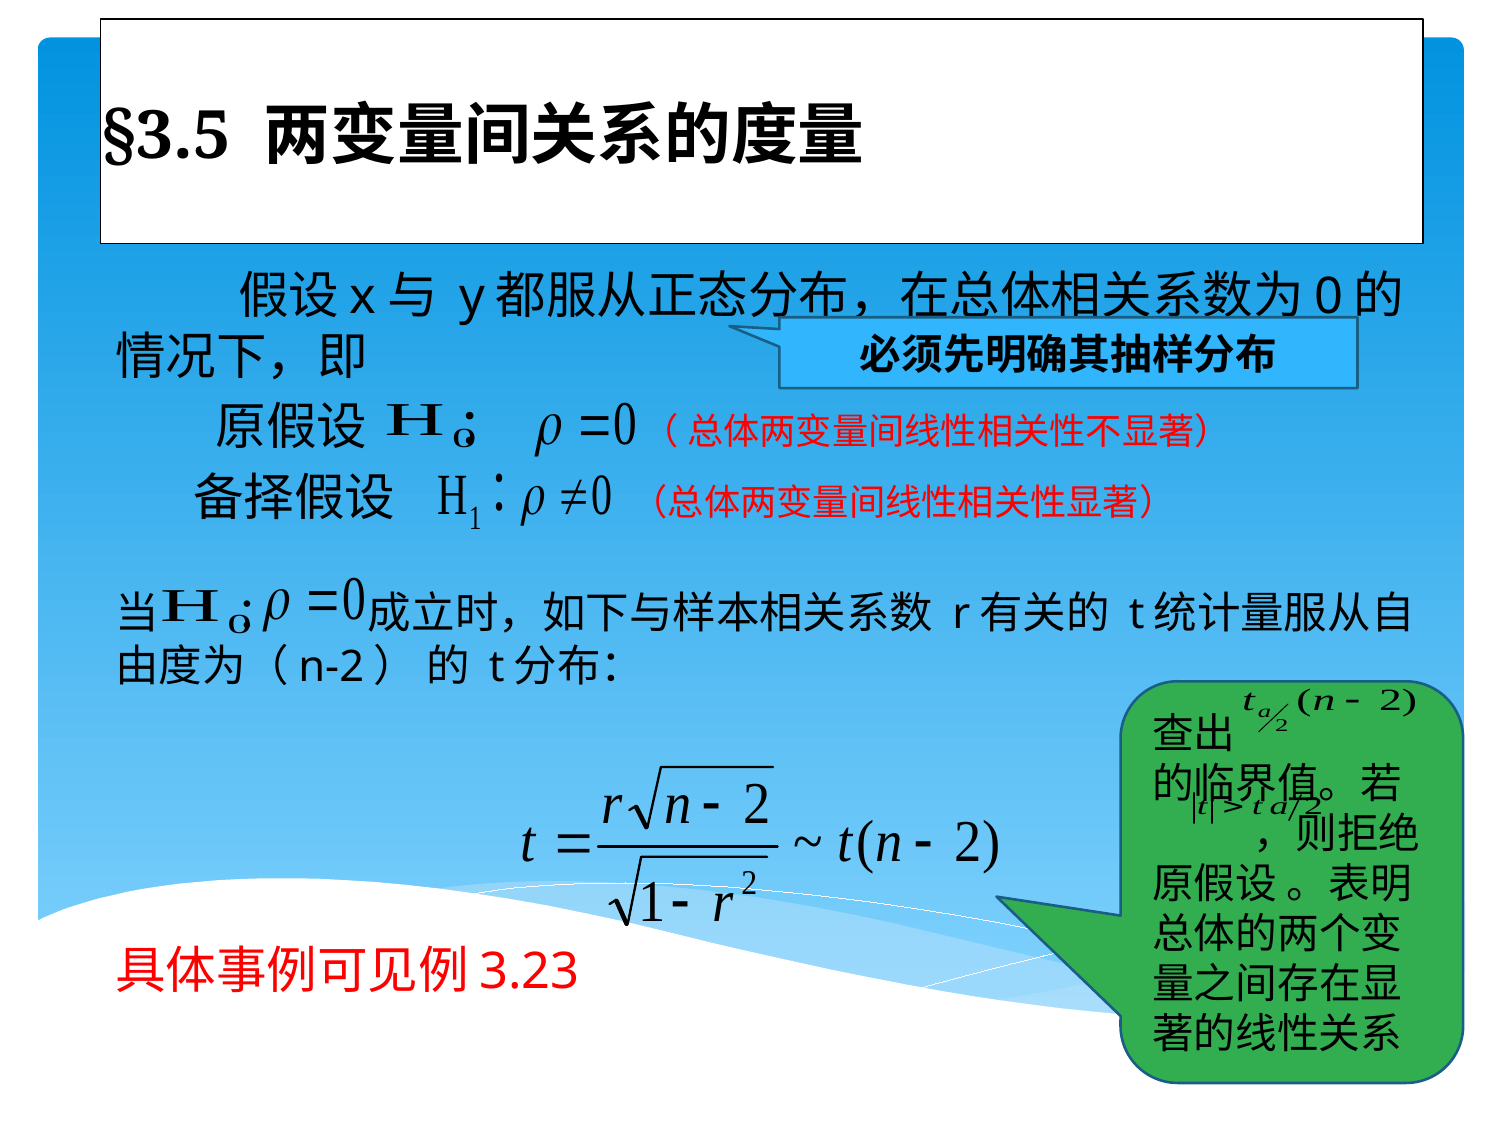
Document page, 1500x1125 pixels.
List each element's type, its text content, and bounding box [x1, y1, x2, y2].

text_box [147, 574, 247, 646]
text_box 查出 的临界值。若 ，则拒绝原假设 。表明总体的两个变量之间存在显著的线性关系 [1016, 679, 1465, 1085]
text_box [371, 387, 491, 460]
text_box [525, 387, 644, 471]
subtitle 假设x与 y都服从正态分布，在总体相关系数为0的情况下，即 原假设 ： （ 总体两变量间线性相关性不显著） 备择假设 （总体两变量间线性相关性显著） 当 ： 成立时，如下与样本相关系数 r有关的 t统计量服从自由度为（n-2） 的 t分布： 具体事例可见例3.23 [100, 255, 1459, 1012]
text_box [125, 727, 1120, 1037]
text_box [1236, 678, 1424, 739]
text_box 必须先明确其抽样分布 [728, 315, 1359, 390]
title §3.5 两变量间关系的度量 [100, 19, 1424, 244]
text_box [430, 455, 621, 540]
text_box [253, 562, 373, 646]
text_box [513, 751, 1011, 941]
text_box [1186, 786, 1329, 830]
